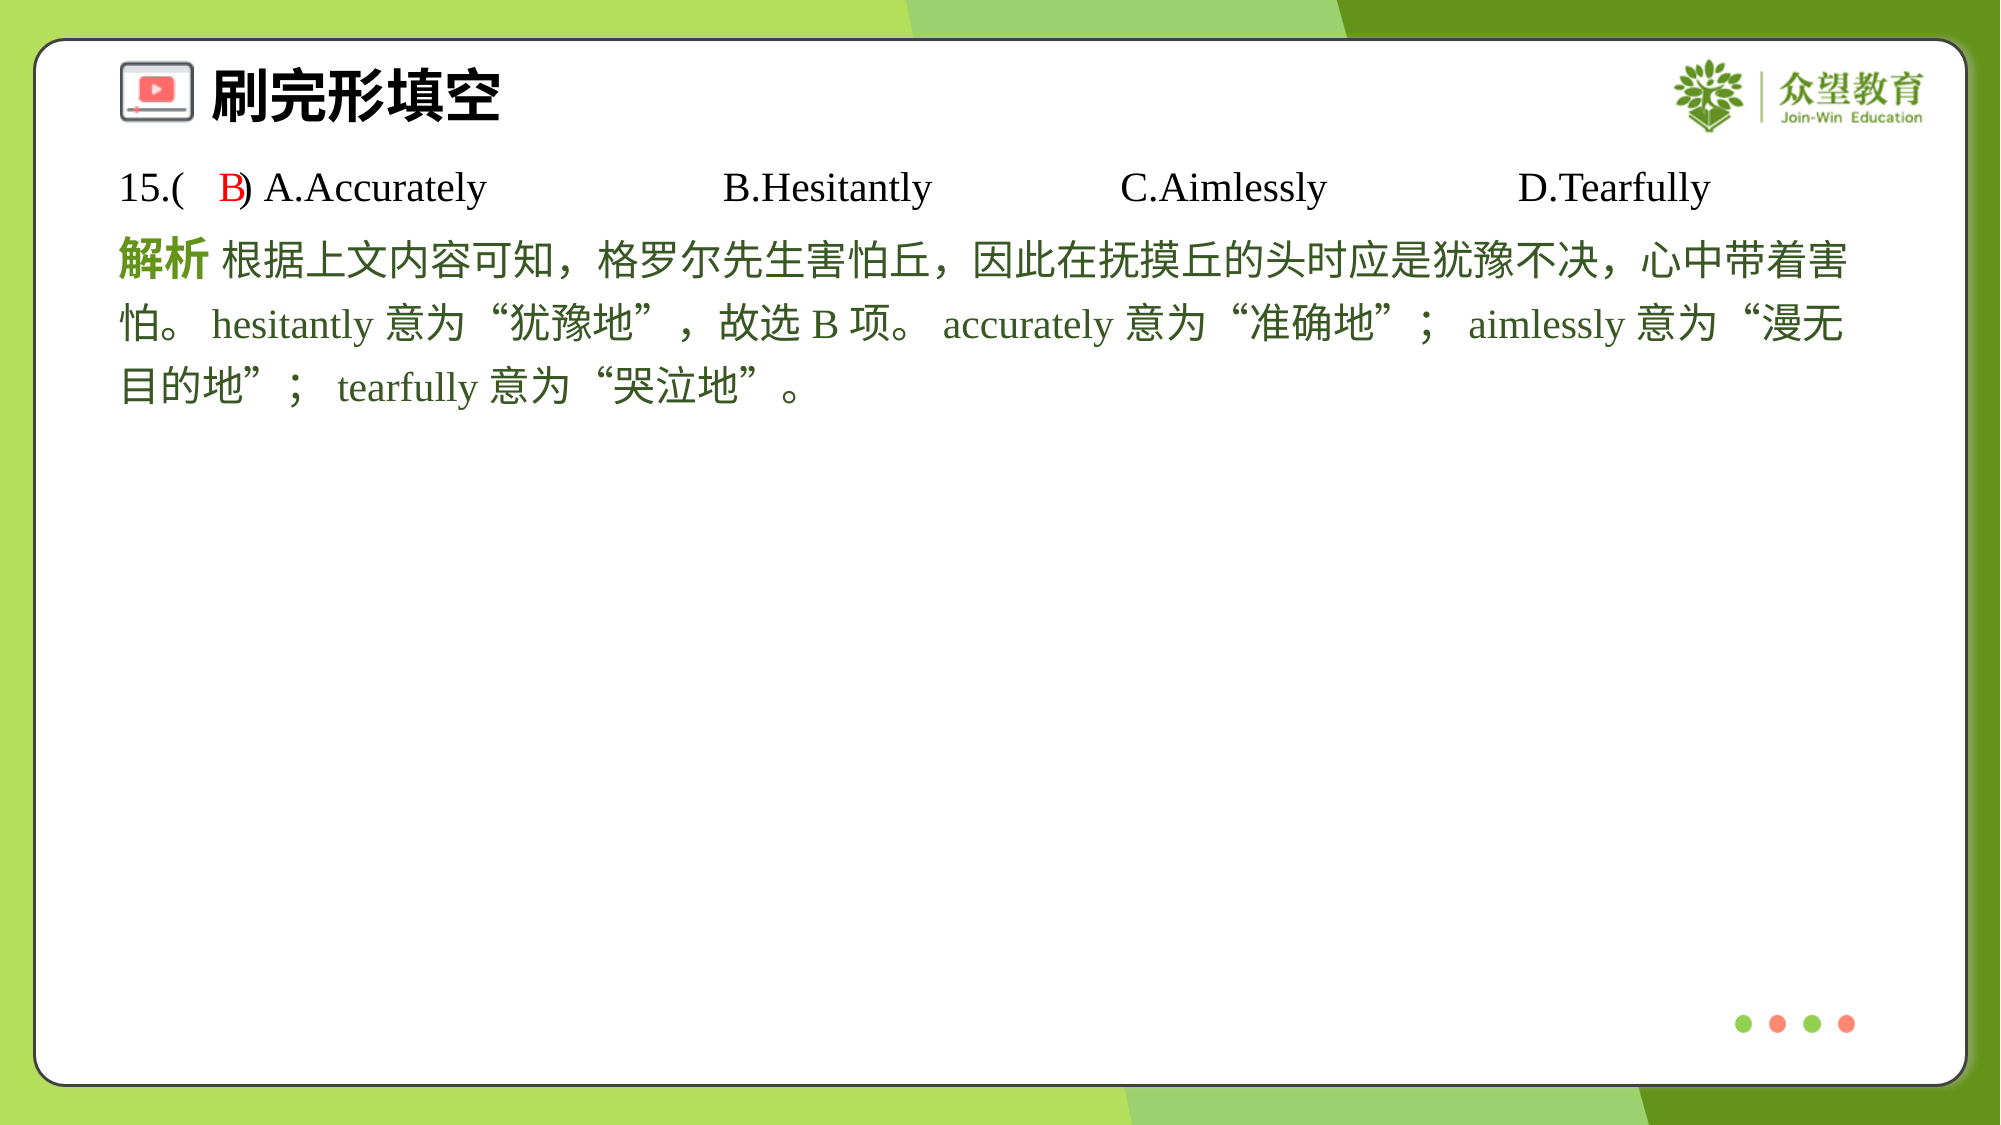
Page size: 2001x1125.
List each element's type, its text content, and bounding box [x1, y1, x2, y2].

text_box B [213, 146, 252, 205]
picture [0, 0, 2000, 1125]
text_box 15.( ) A.Accurately B.Hesitantly C.Aimlessly D.Tearfully [252, 146, 1883, 204]
text_box 15.( ) A.Accurately B.Hesitantly C.Aimlessly D.Tearfully [118, 146, 213, 204]
text_box 解析 根据上文内容可知，格罗尔先生害怕丘，因此在抚摸丘的头时应是犹豫不决，心中带着害怕。hesitantly意为“犹豫地”，故选B项。accurately意为“准确地”；aimlessly意为“漫无目的地”；tearfully意为“哭泣地”。 [118, 215, 1883, 405]
